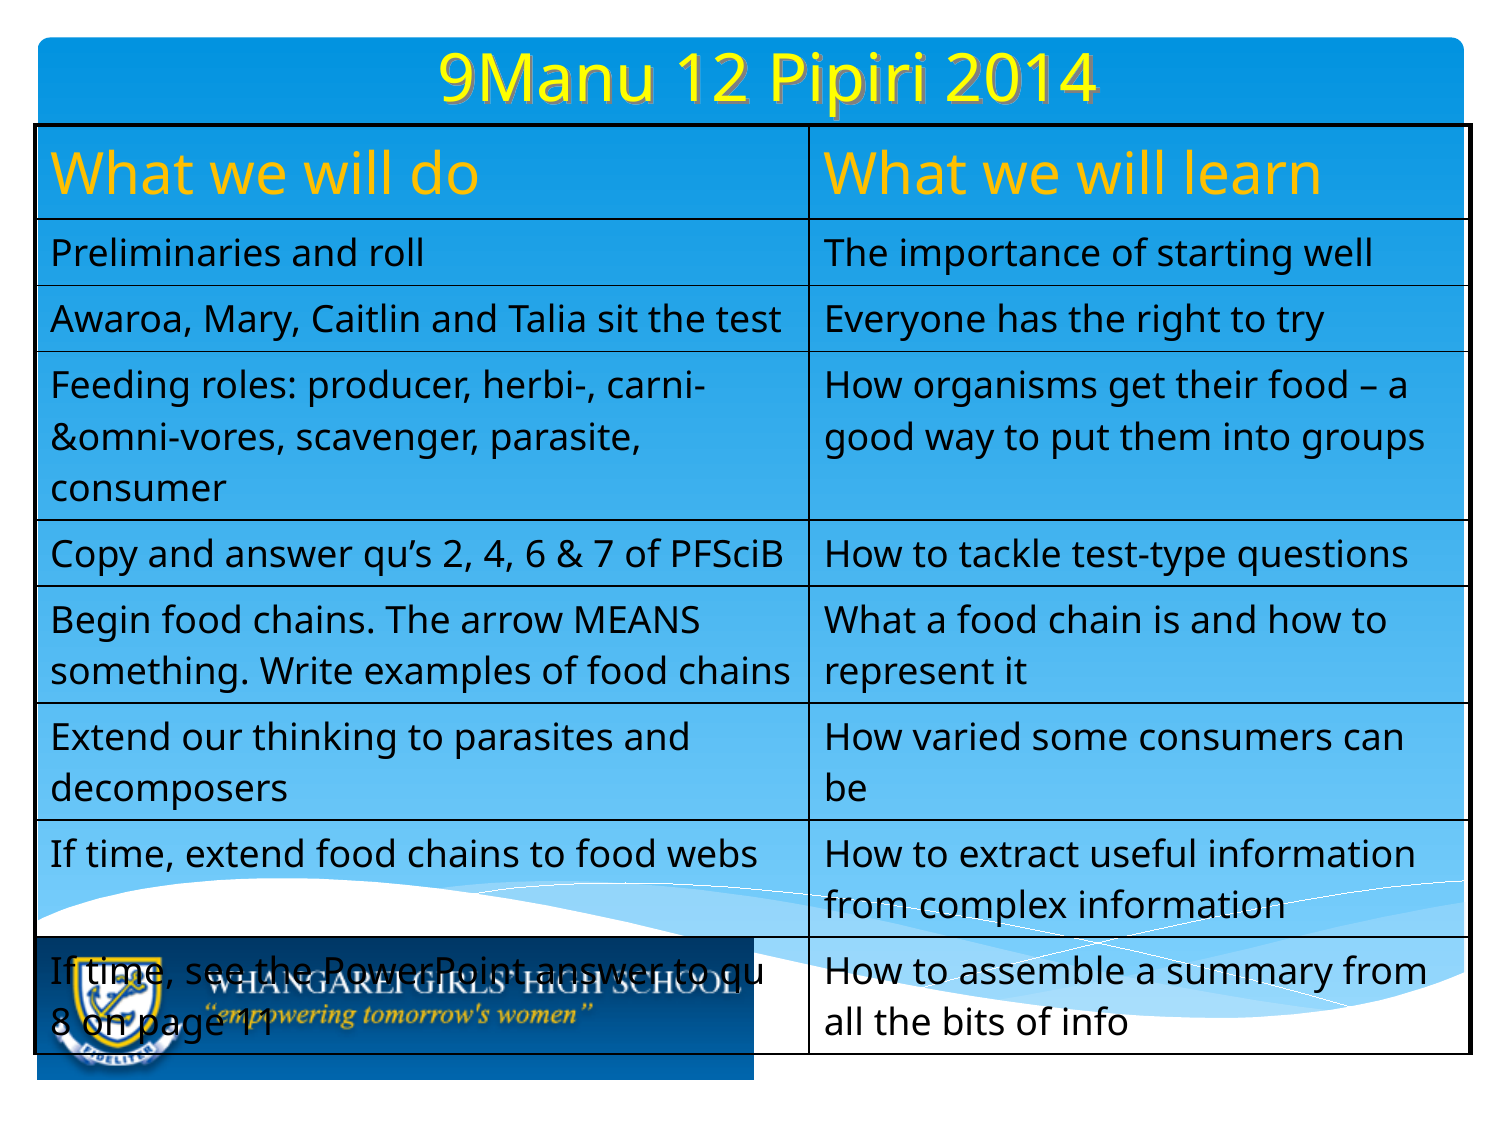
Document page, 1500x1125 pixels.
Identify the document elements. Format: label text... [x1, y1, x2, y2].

table_cell How organisms get their food – a good way to put them into groups [810, 352, 1468, 519]
table_cell Feeding roles: producer, herbi-, carni- &omni-vores, scavenger, parasite, consumer [37, 352, 808, 519]
table_cell Preliminaries and roll [37, 220, 808, 285]
table_cell Awaroa, Mary, Caitlin and Talia sit the test [37, 286, 808, 351]
table_cell Everyone has the right to try [810, 286, 1468, 351]
table_cell Extend our thinking to parasites and decomposers [37, 704, 808, 819]
table_cell Copy and answer qu’s 2, 4, 6 & 7 of PFSciB [37, 521, 808, 585]
text_box 9Manu 12 Pipiri 2014 [162, 24, 1375, 123]
table_cell How varied some consumers can be [810, 704, 1468, 819]
table_cell Begin food chains. The arrow MEANS something. Write examples of food chains [37, 587, 808, 702]
table_cell The importance of starting well [810, 220, 1468, 285]
table_cell How to tackle test-type questions [810, 521, 1468, 585]
table_header What we will learn [810, 127, 1468, 218]
picture [37, 937, 754, 1080]
table_cell How to extract useful information from complex information [810, 821, 1468, 936]
table_cell What a food chain is and how to represent it [810, 587, 1468, 702]
table_cell If time, see the PowerPoint answer to qu 8 on page 11 [756, 938, 808, 1053]
table_cell If time, extend food chains to food webs [37, 821, 808, 936]
table_header What we will do [37, 127, 808, 218]
table_cell How to assemble a summary from all the bits of info [810, 938, 1468, 1053]
